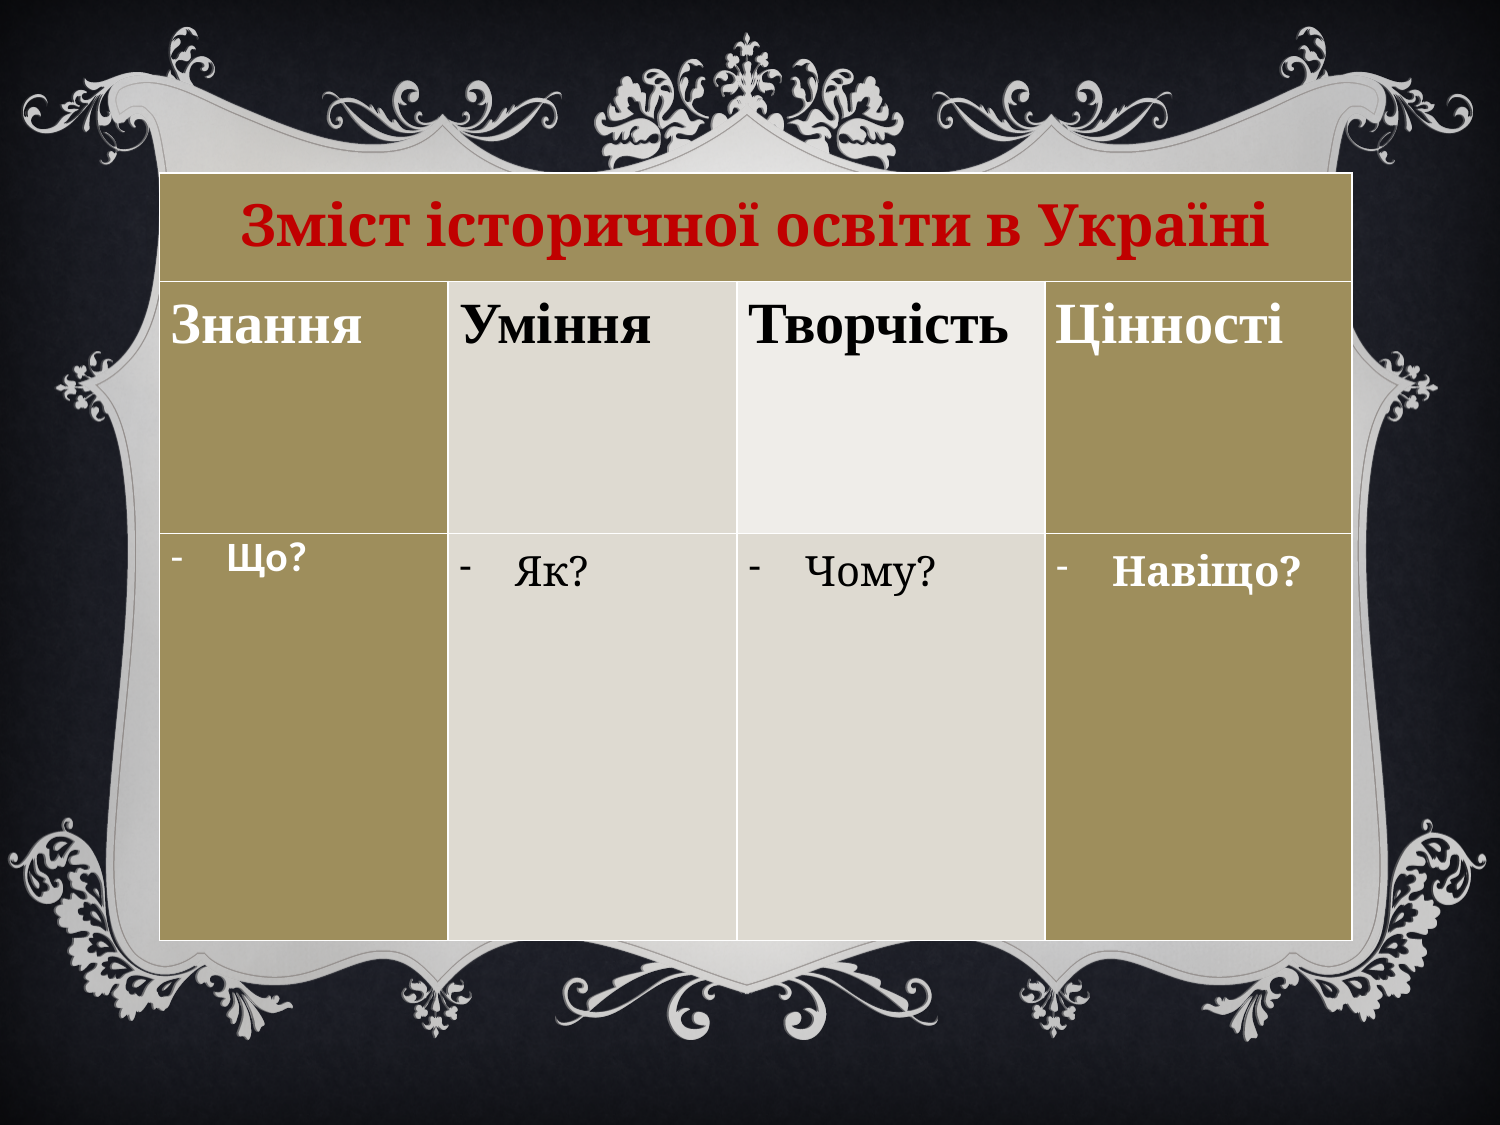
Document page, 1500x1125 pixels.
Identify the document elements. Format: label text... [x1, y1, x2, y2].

picture [0, 0, 1500, 1125]
table_cell Творчість [738, 282, 1044, 533]
table_header Зміст історичної освіти в Україні [160, 174, 1351, 281]
table_cell Знання [160, 282, 447, 533]
table_cell Навіщо? [1046, 534, 1351, 940]
table_cell Чому? [738, 534, 1044, 940]
table_cell Як? [449, 534, 736, 940]
table_cell Цінності [1046, 282, 1351, 533]
table_cell Що? [160, 534, 447, 940]
table_cell Уміння [449, 282, 736, 533]
